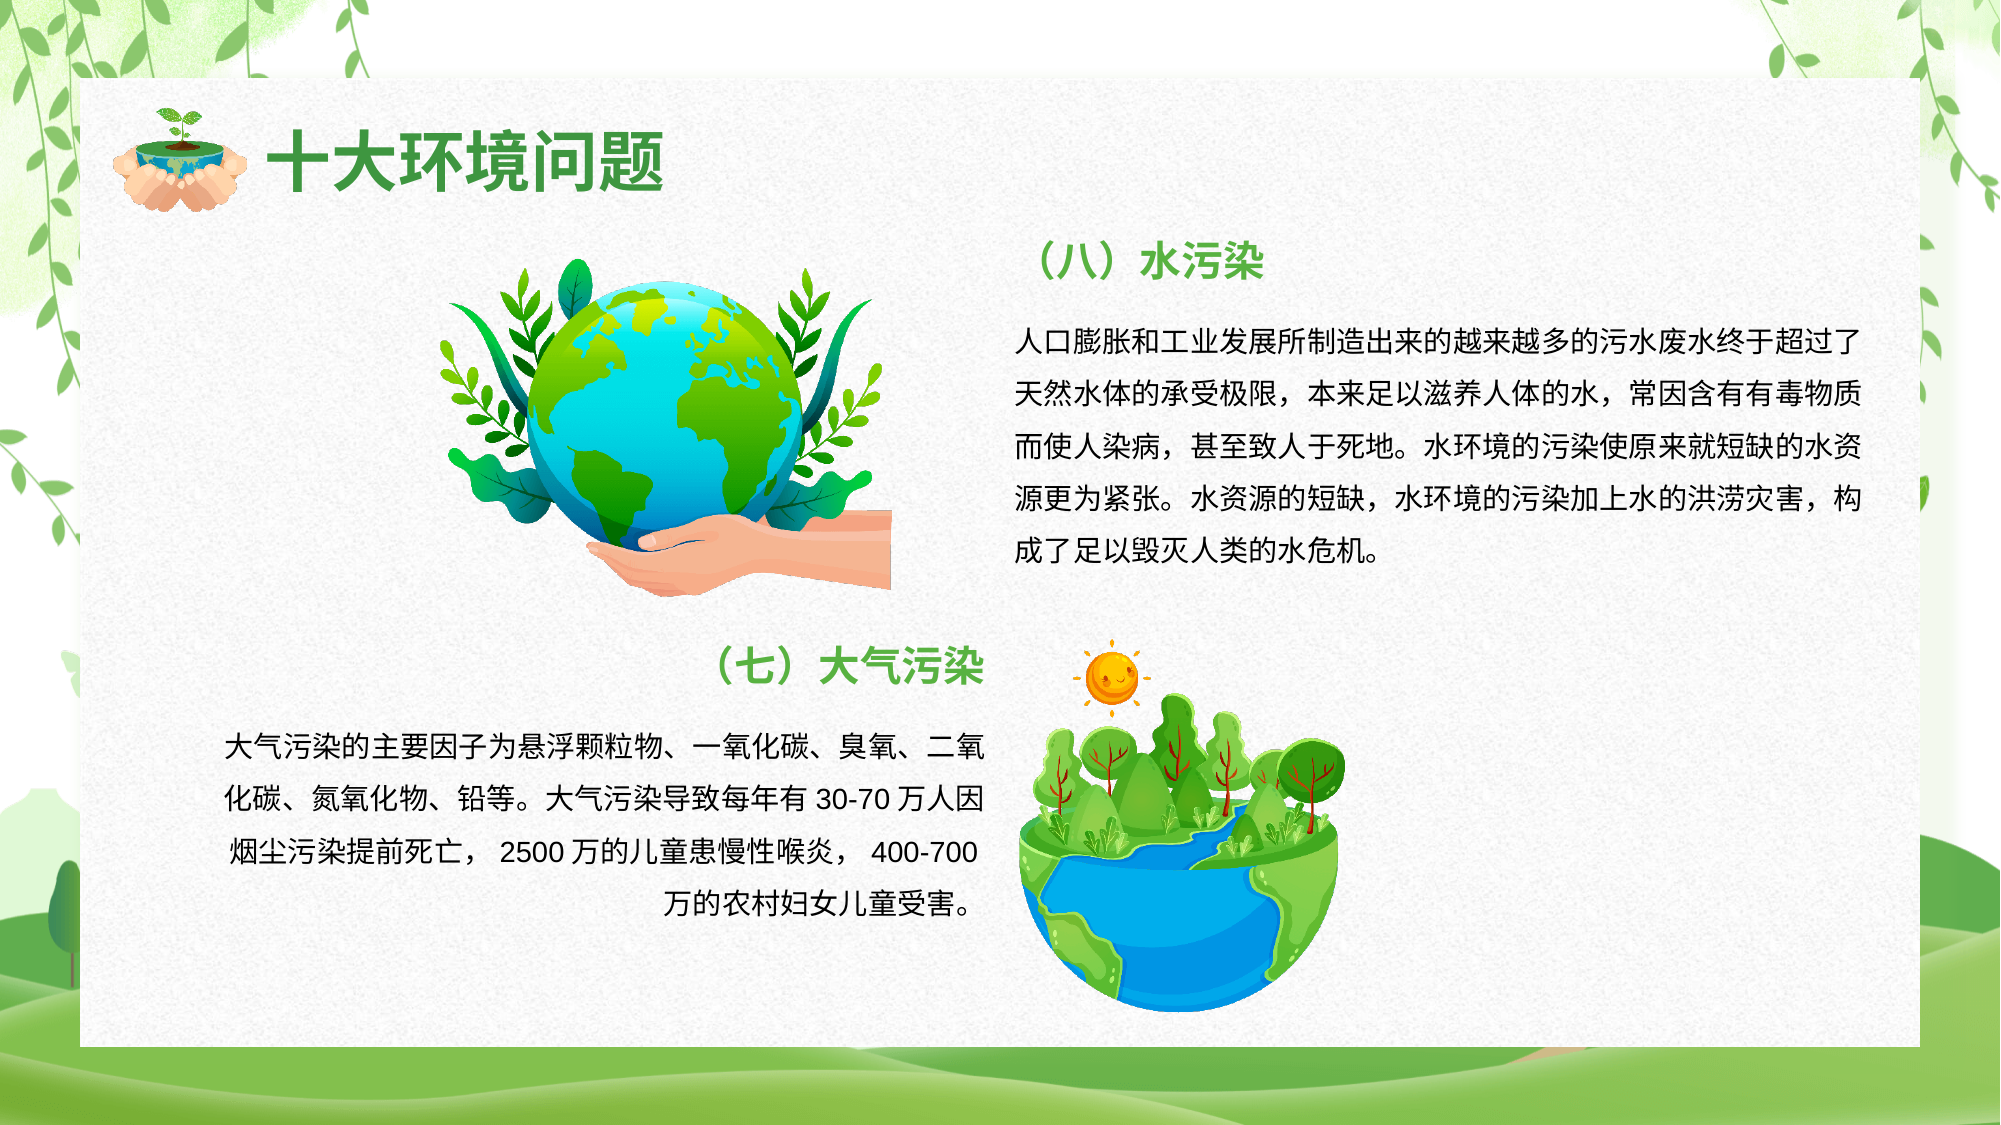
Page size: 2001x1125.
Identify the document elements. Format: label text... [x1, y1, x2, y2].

picture [0, 0, 2000, 1125]
list （七）大气污染 大气污染的主要因子为悬浮颗粒物、一氧化碳、臭氧、二氧化碳、氮氧化物、铅等。大气污染导致每年有30-70万人因烟尘污染提前死亡，2500万的儿童患慢性喉炎，400-700万的农村妇女儿童受害。 [188, 622, 1000, 1085]
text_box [109, 104, 871, 218]
